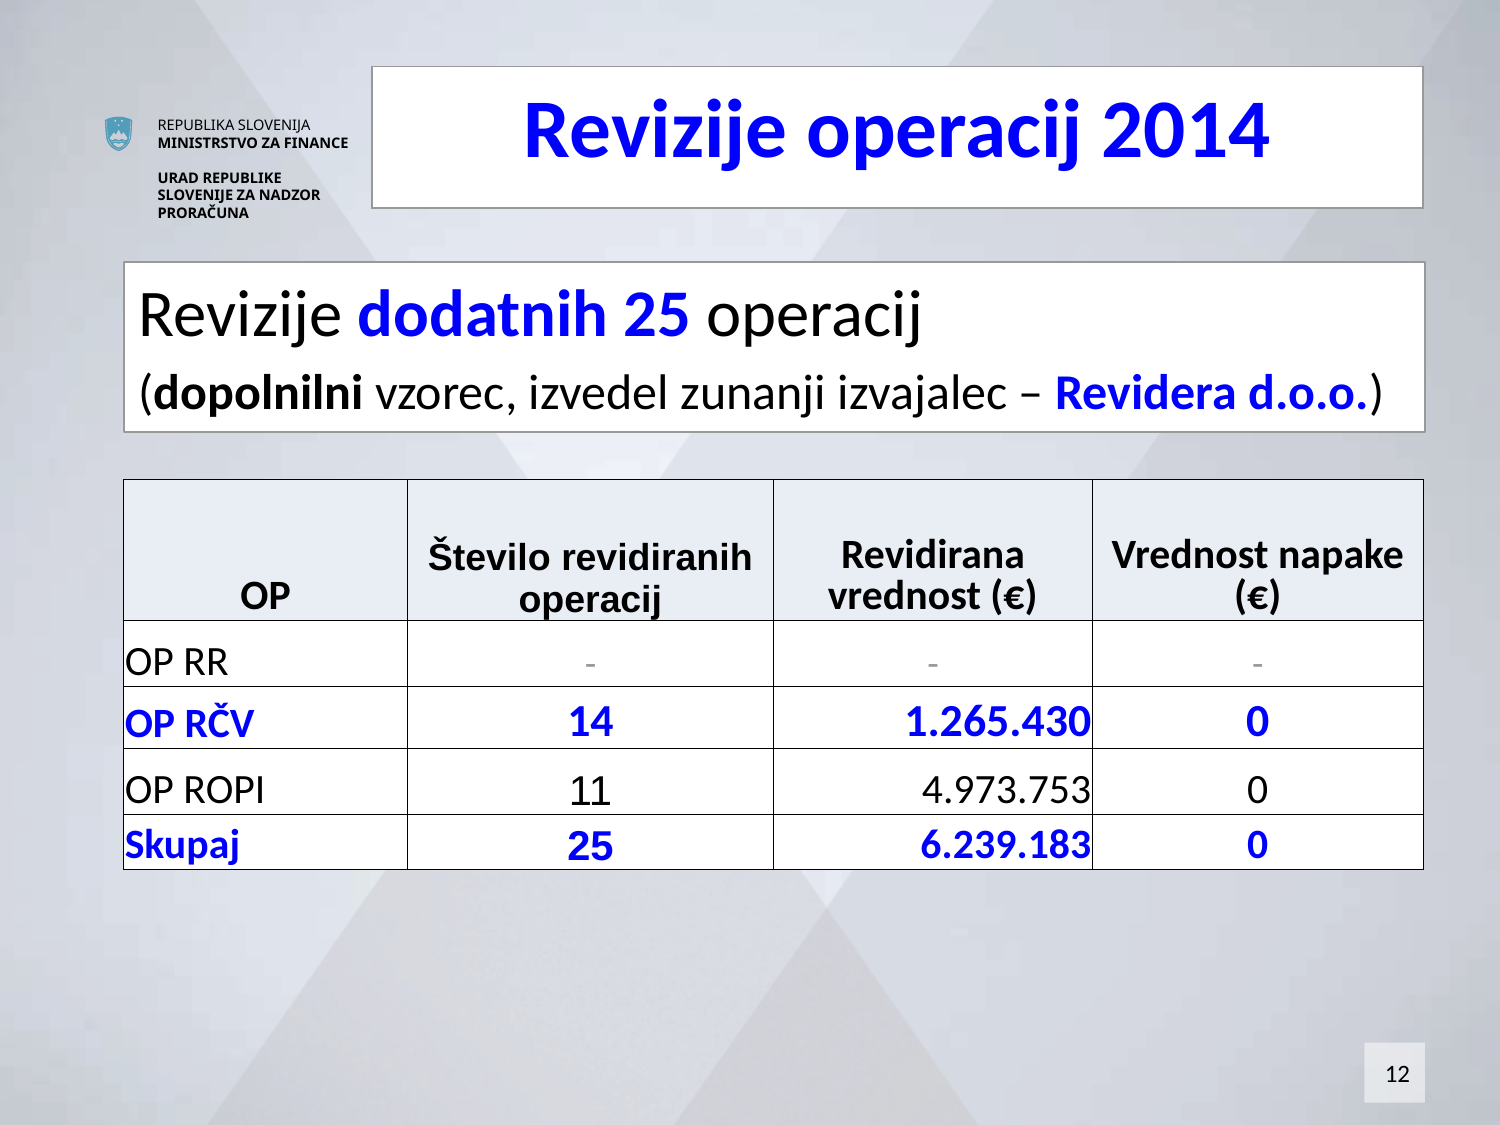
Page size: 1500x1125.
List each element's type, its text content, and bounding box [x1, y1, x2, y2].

table_header Vrednost napake (€) [1093, 480, 1423, 620]
table_cell 25 [408, 815, 773, 869]
text_box 12 [1364, 1042, 1425, 1103]
table_cell - [1093, 621, 1423, 686]
table_header OP [124, 480, 407, 620]
table_header Revidirana vrednost (€) [774, 480, 1092, 620]
table_cell Skupaj [124, 815, 407, 869]
table_cell OP RR [124, 621, 407, 686]
picture [0, 0, 1500, 1125]
table_cell 0 [1093, 687, 1423, 748]
table_cell OP ROPI [124, 749, 407, 814]
table_cell - [774, 621, 1092, 686]
table_cell - [408, 621, 773, 686]
table_cell 6.239.183 [774, 815, 1092, 869]
table_header Število revidiranih operacij [408, 480, 773, 620]
table_cell 14 [408, 687, 773, 748]
table_cell 0 [1093, 815, 1423, 869]
text_box Revizije dodatnih 25 operacij (dopolnilni vzorec, izvedel zunanji izvajalec – Revidera d.o.o.) [123, 262, 1425, 433]
table_cell 4.973.753 [774, 749, 1092, 814]
table_cell 1.265.430 [774, 687, 1092, 748]
table_cell 11 [408, 749, 773, 814]
table_cell OP RČV [124, 687, 407, 748]
table_cell 0 [1093, 749, 1423, 814]
text_box Revizije operacij 2014 [372, 66, 1424, 208]
